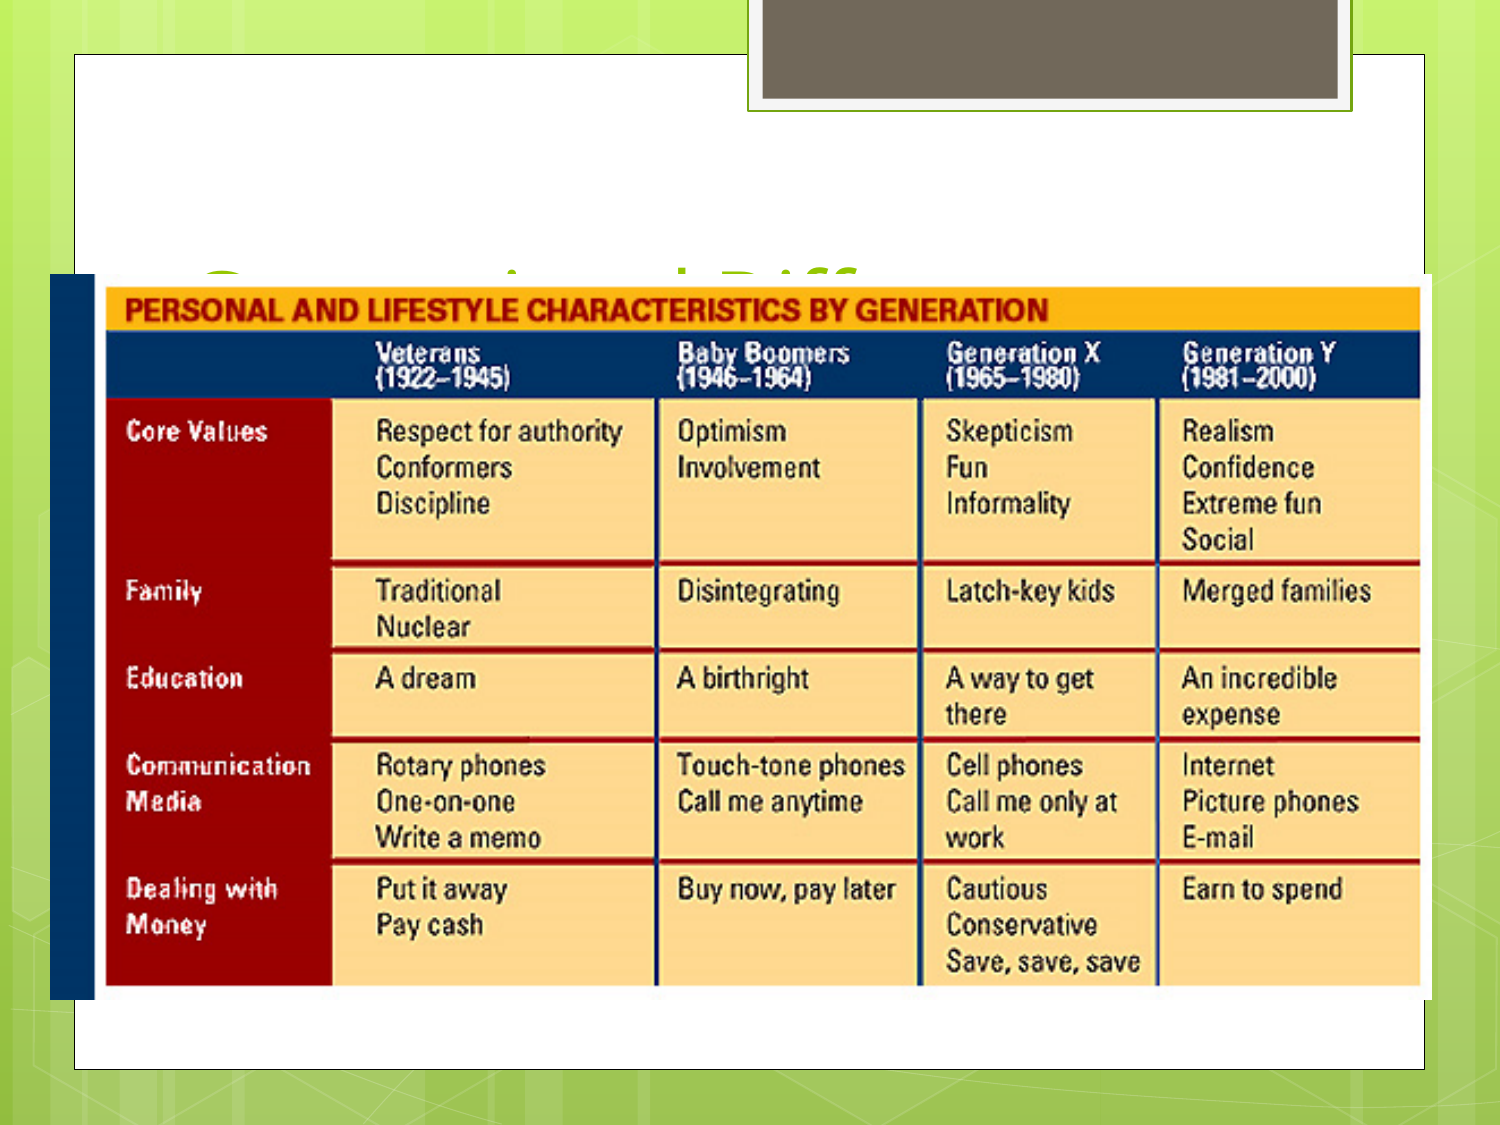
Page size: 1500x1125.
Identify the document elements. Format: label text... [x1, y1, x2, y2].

picture [49, 274, 1433, 1001]
title Generational Differences [171, 168, 1324, 273]
